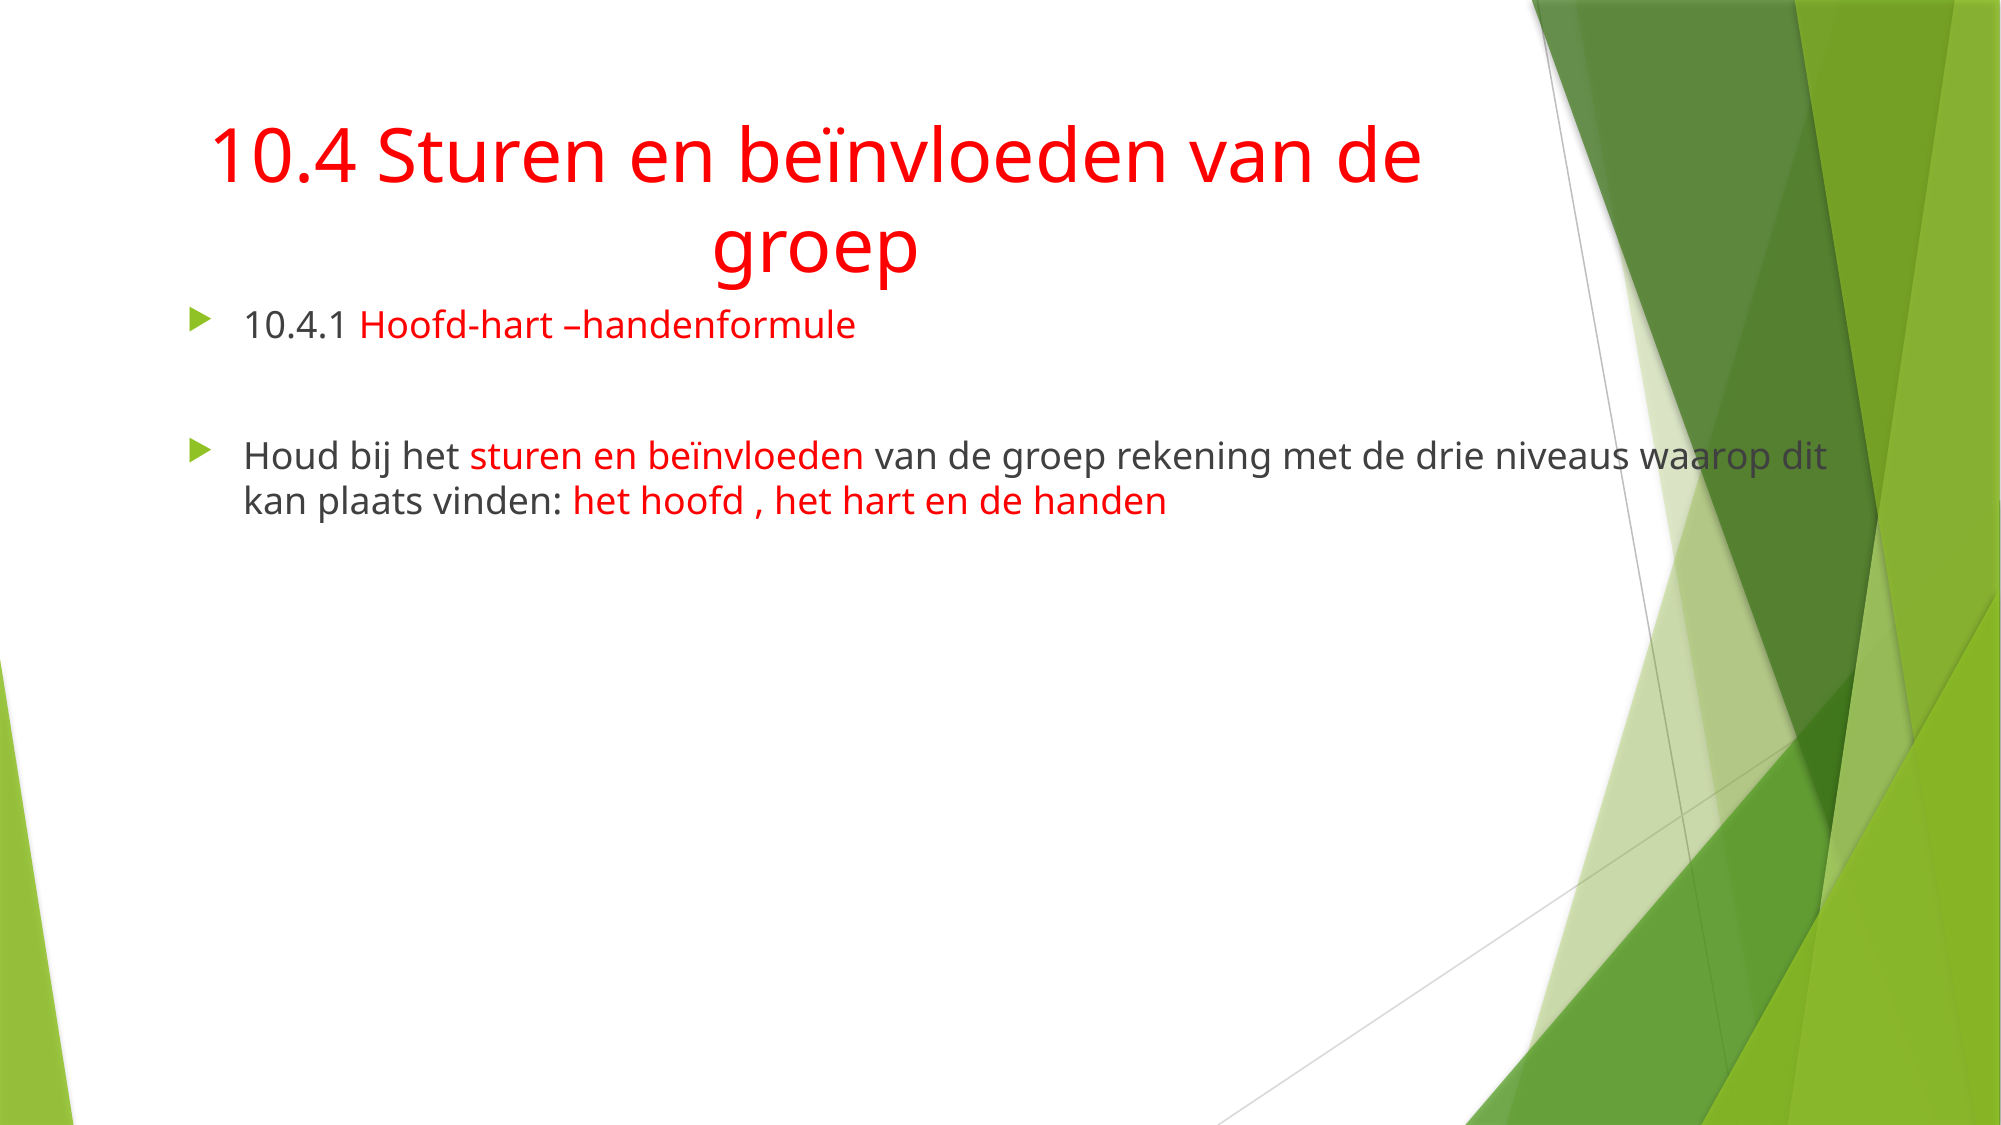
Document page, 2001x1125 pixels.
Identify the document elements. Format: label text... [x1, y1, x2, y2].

list 10.4.1 Hoofd-hart –handenformule Houd bij het sturen en beïnvloeden van de groep rekening met de drie niveaus waarop dit kan plaats vinden: het hoofd , het hart en de handen [171, 293, 1897, 1007]
title 10.4 Sturen en beïnvloeden van de groep [111, 99, 1522, 317]
